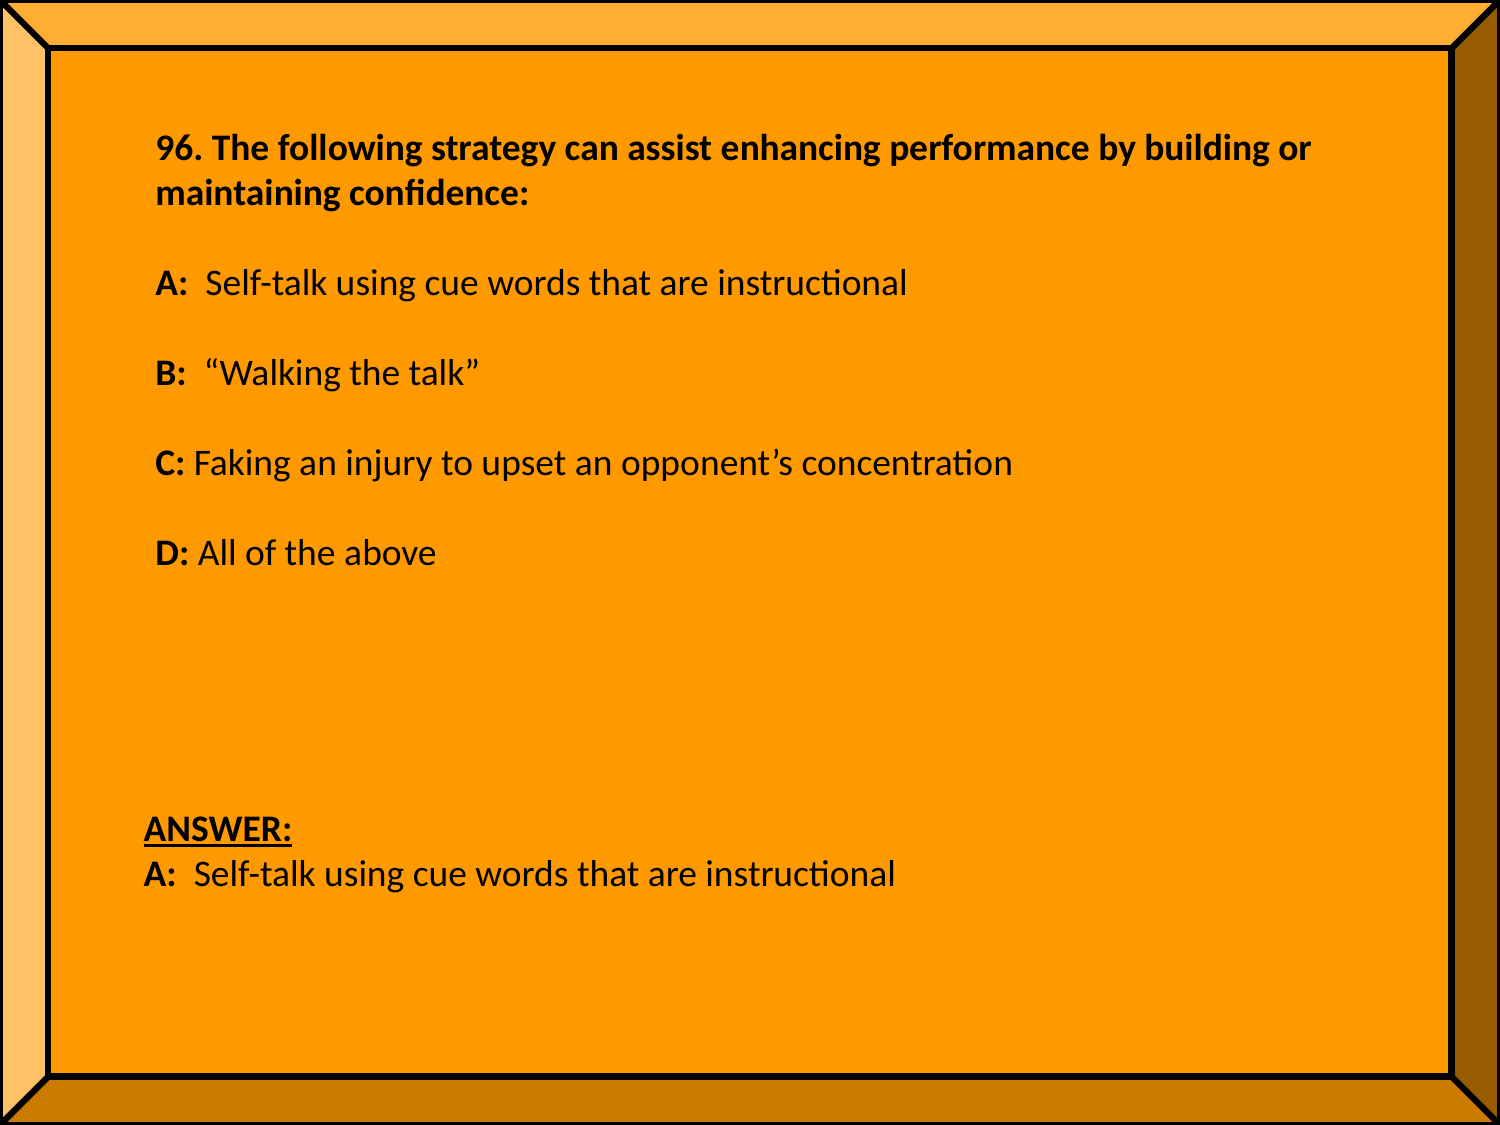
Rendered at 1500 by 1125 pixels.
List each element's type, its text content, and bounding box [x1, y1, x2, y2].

text_box 96. The following strategy can assist enhancing performance by building or maintaining confidence: A: Self-talk using cue words that are instructional B: “Walking the talk” C: Faking an injury to upset an opponent’s concentration D: All of the above [140, 70, 1371, 625]
text_box ANSWER: A: Self-talk using cue words that are instructional [128, 796, 1383, 947]
